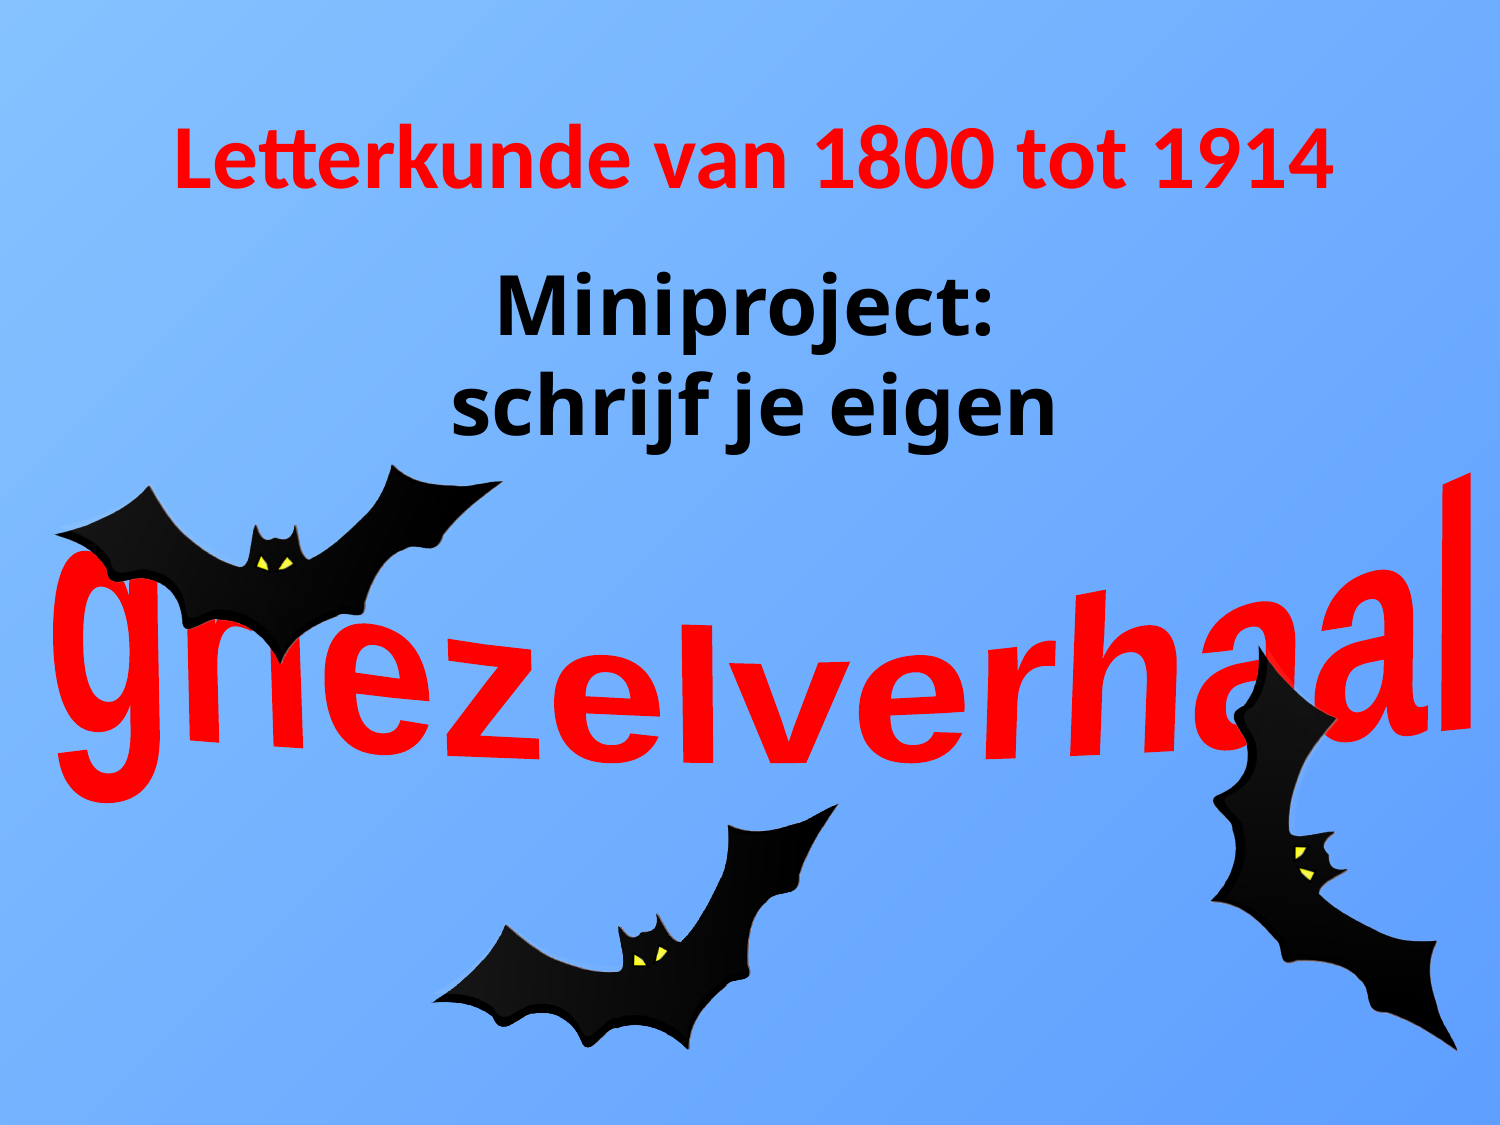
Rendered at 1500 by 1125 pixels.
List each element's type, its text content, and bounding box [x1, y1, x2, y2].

picture [1129, 645, 1500, 1052]
picture [38, 347, 503, 713]
text_box Letterkunde van 1800 tot 1914 Miniproject: schrijf je eigen [53, 89, 1458, 505]
picture [430, 802, 839, 1050]
